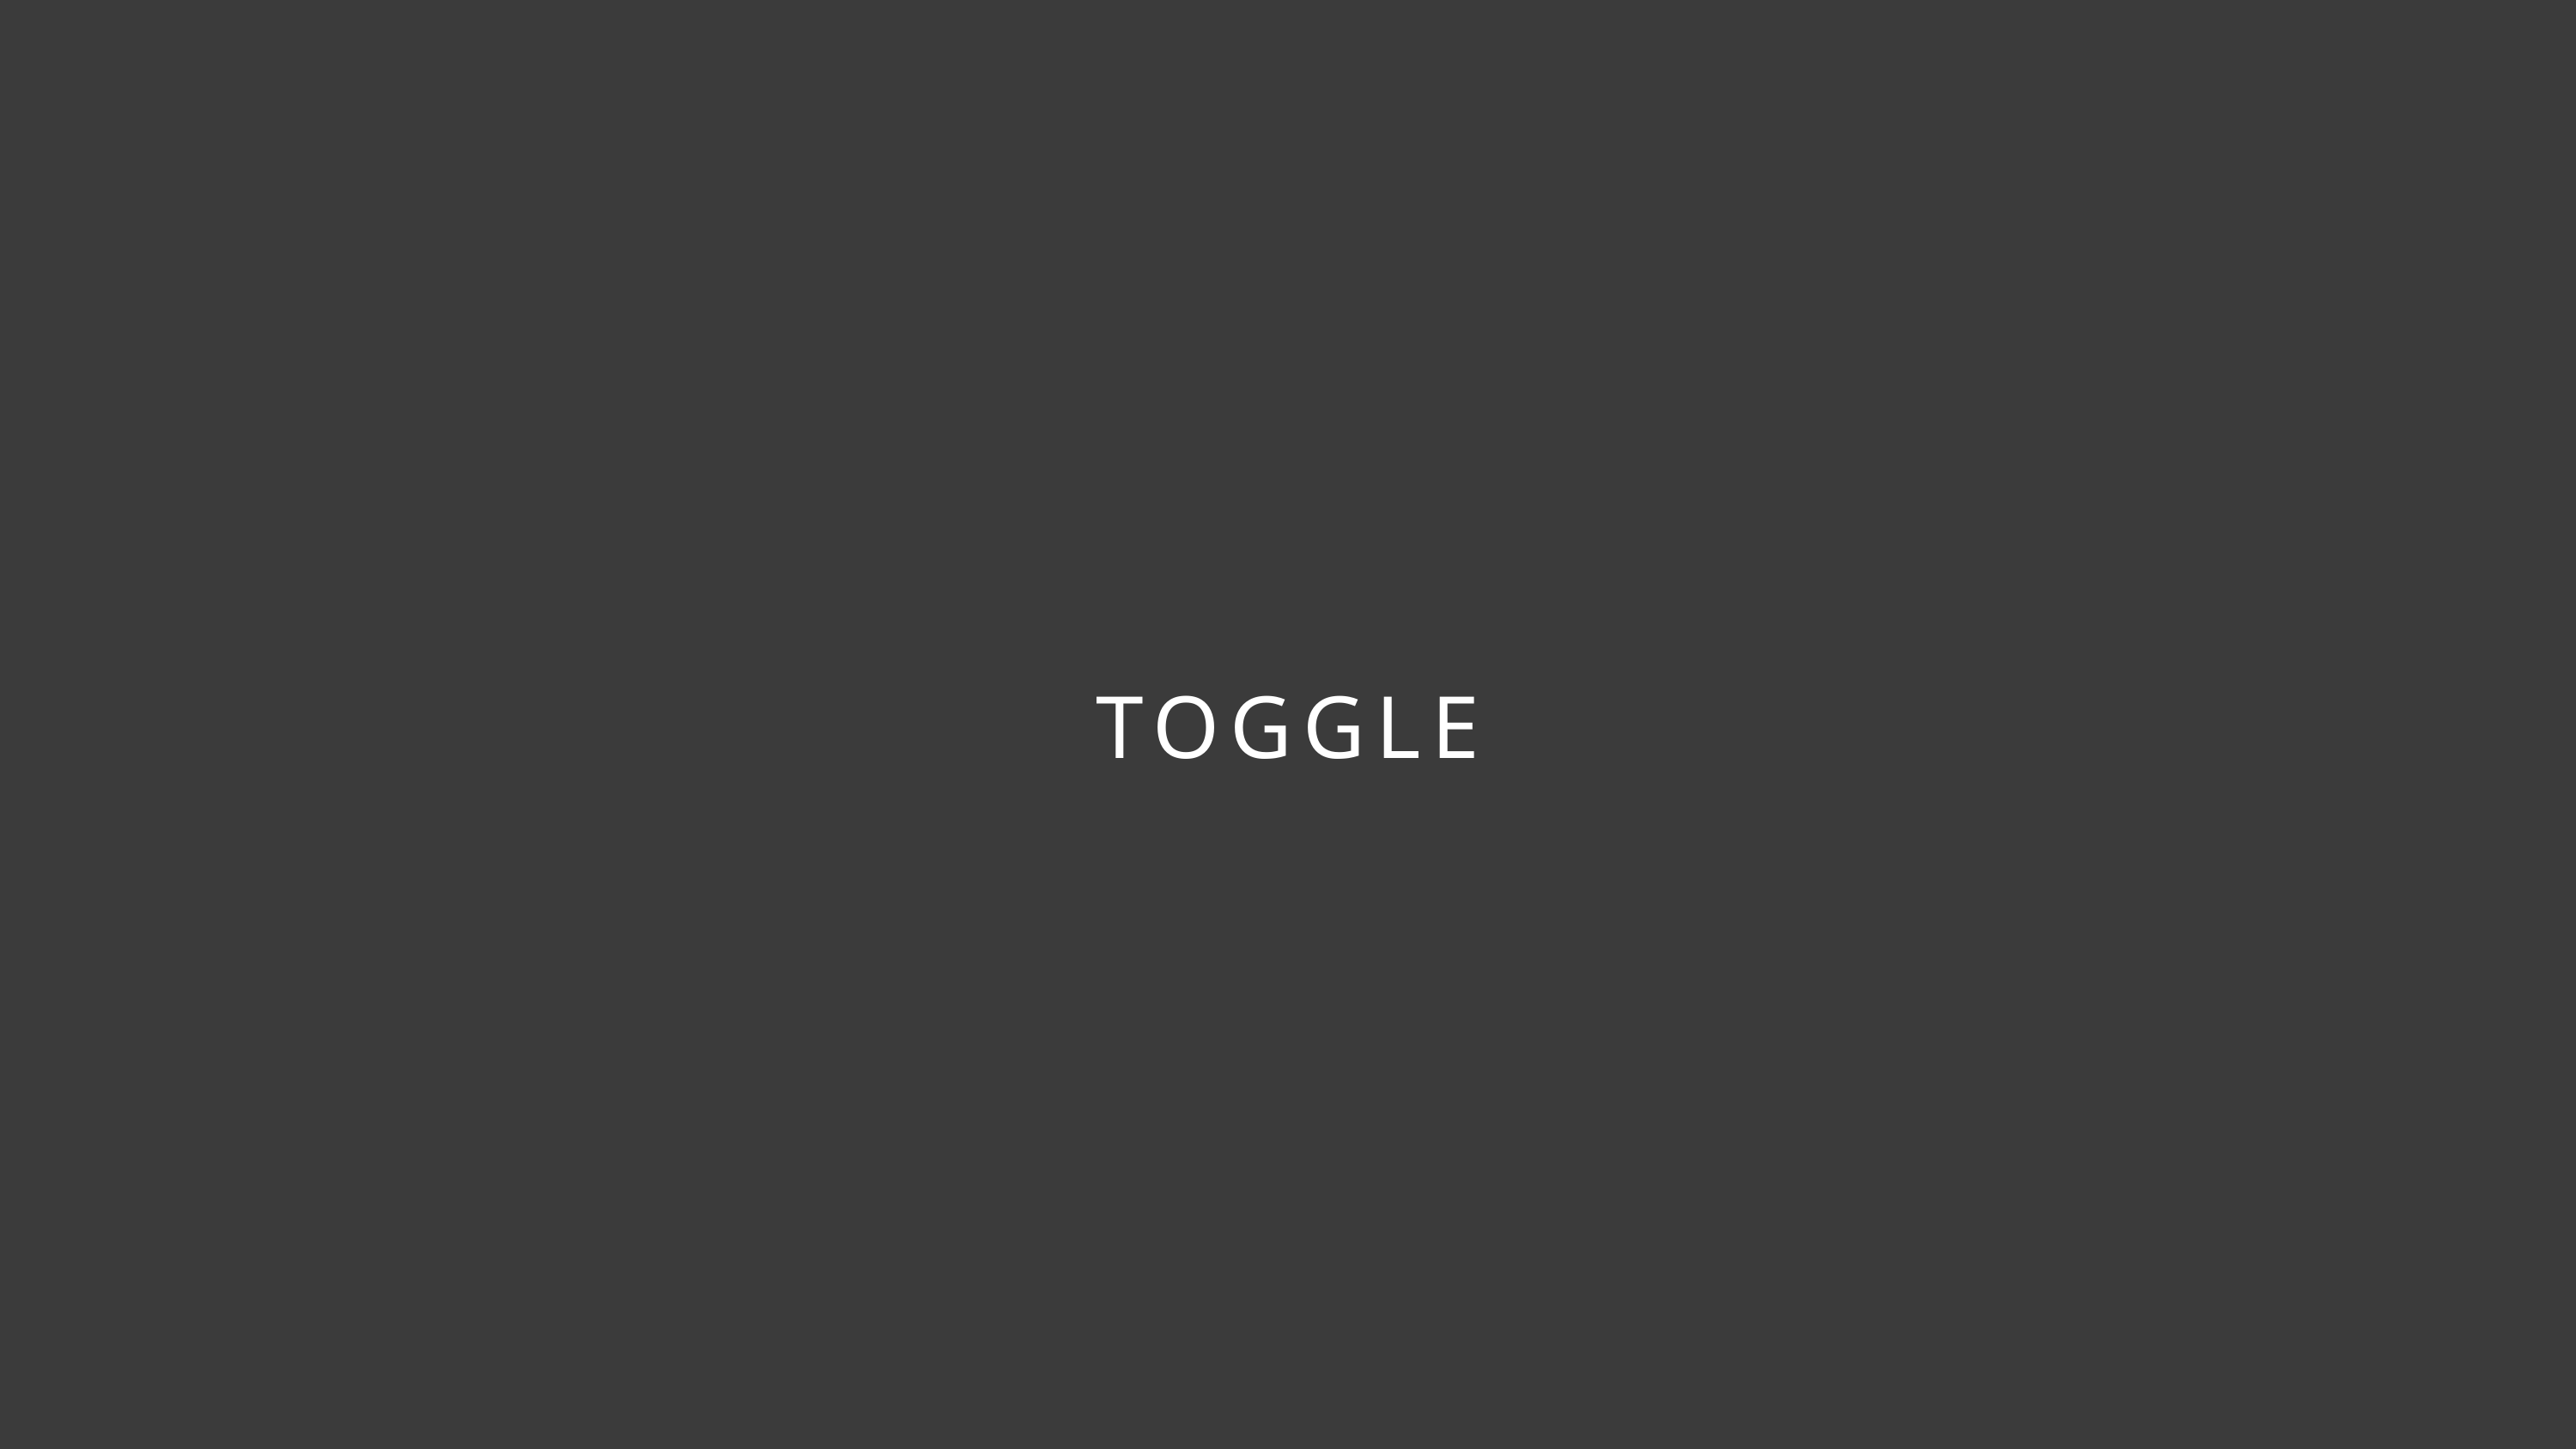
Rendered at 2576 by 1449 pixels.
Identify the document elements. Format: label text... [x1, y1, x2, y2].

title TOGGLE [129, 652, 2447, 796]
